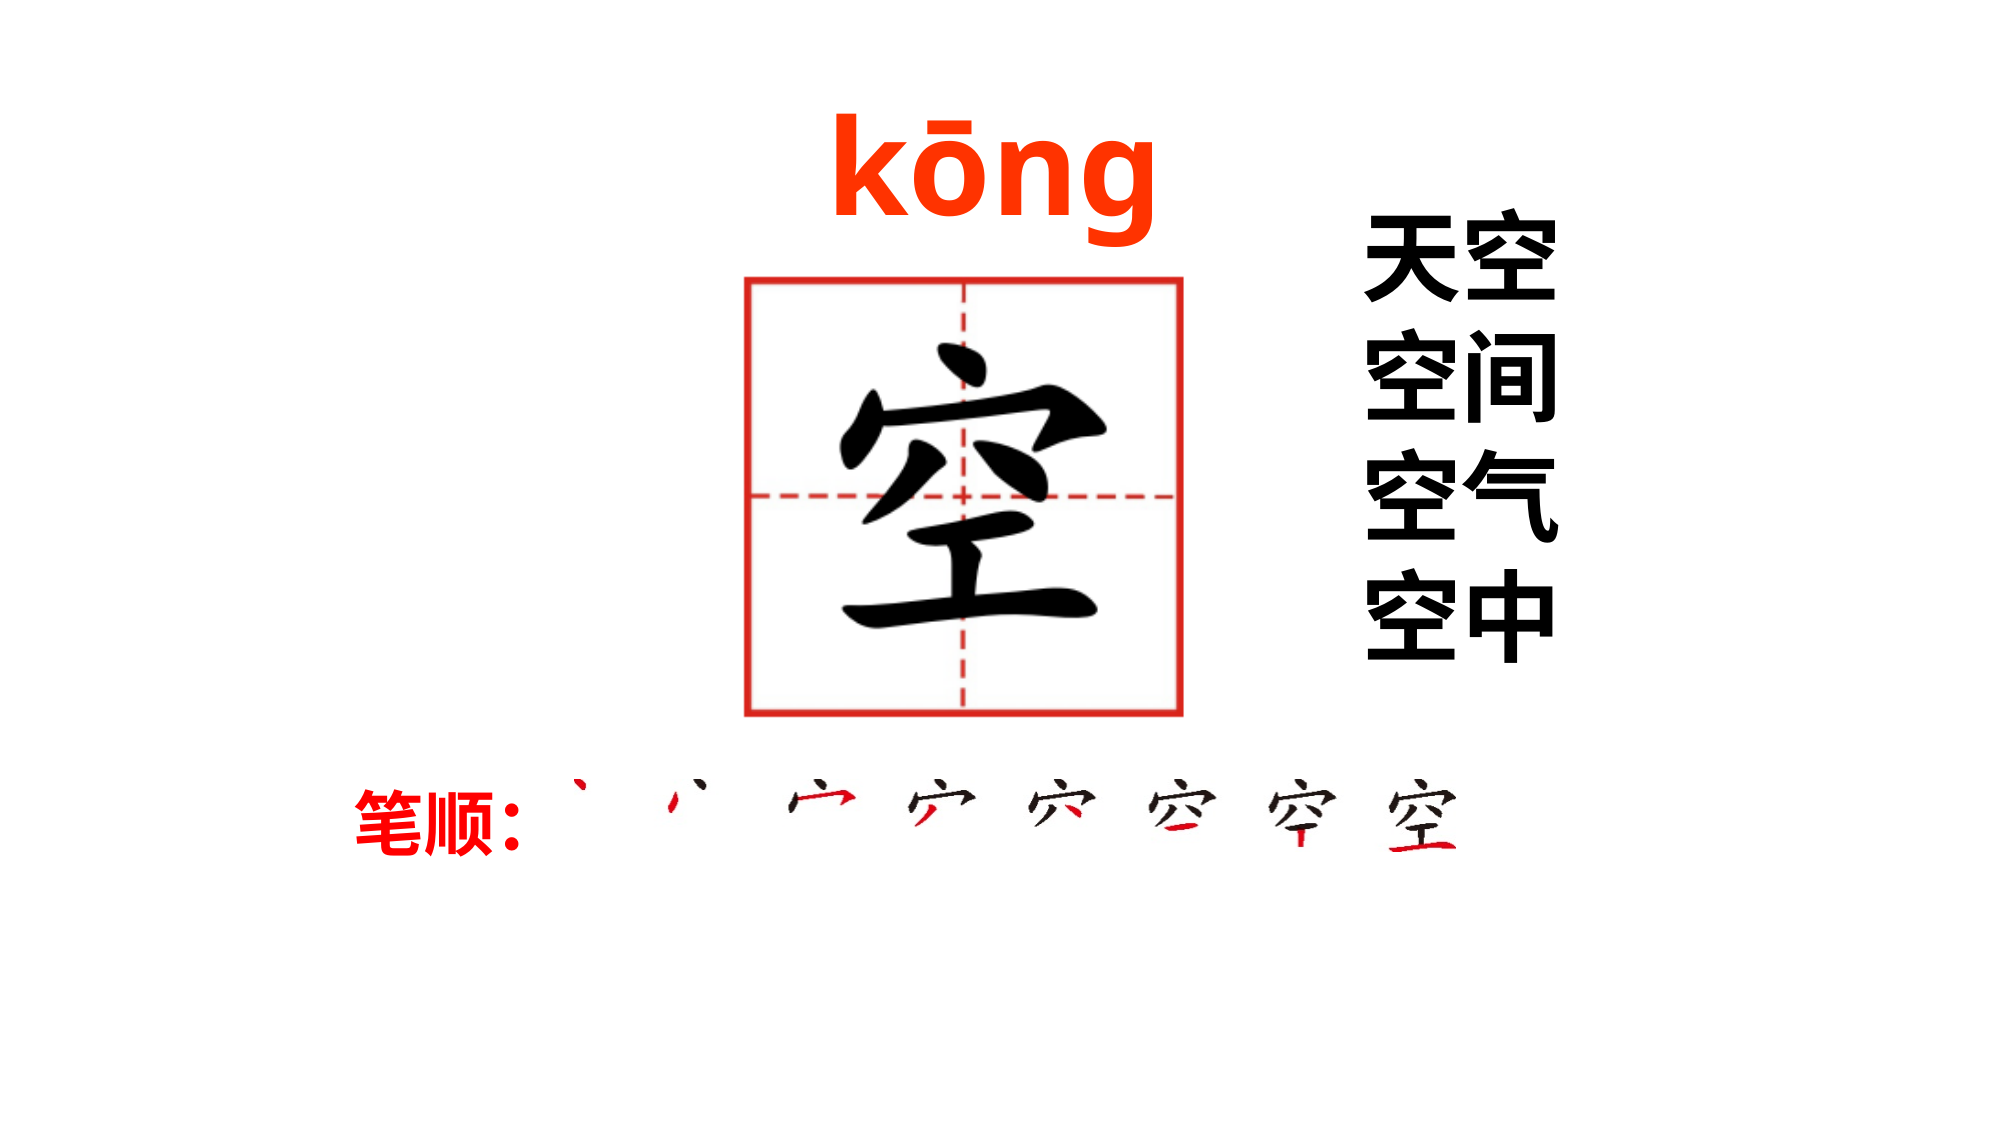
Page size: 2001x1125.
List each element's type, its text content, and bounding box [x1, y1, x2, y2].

text_box kōnɡ [811, 74, 1178, 249]
picture [739, 270, 1195, 721]
picture [574, 779, 1456, 852]
text_box 天空 空间 空气 空中 [1346, 187, 1945, 683]
text_box 笔顺： [338, 755, 575, 873]
